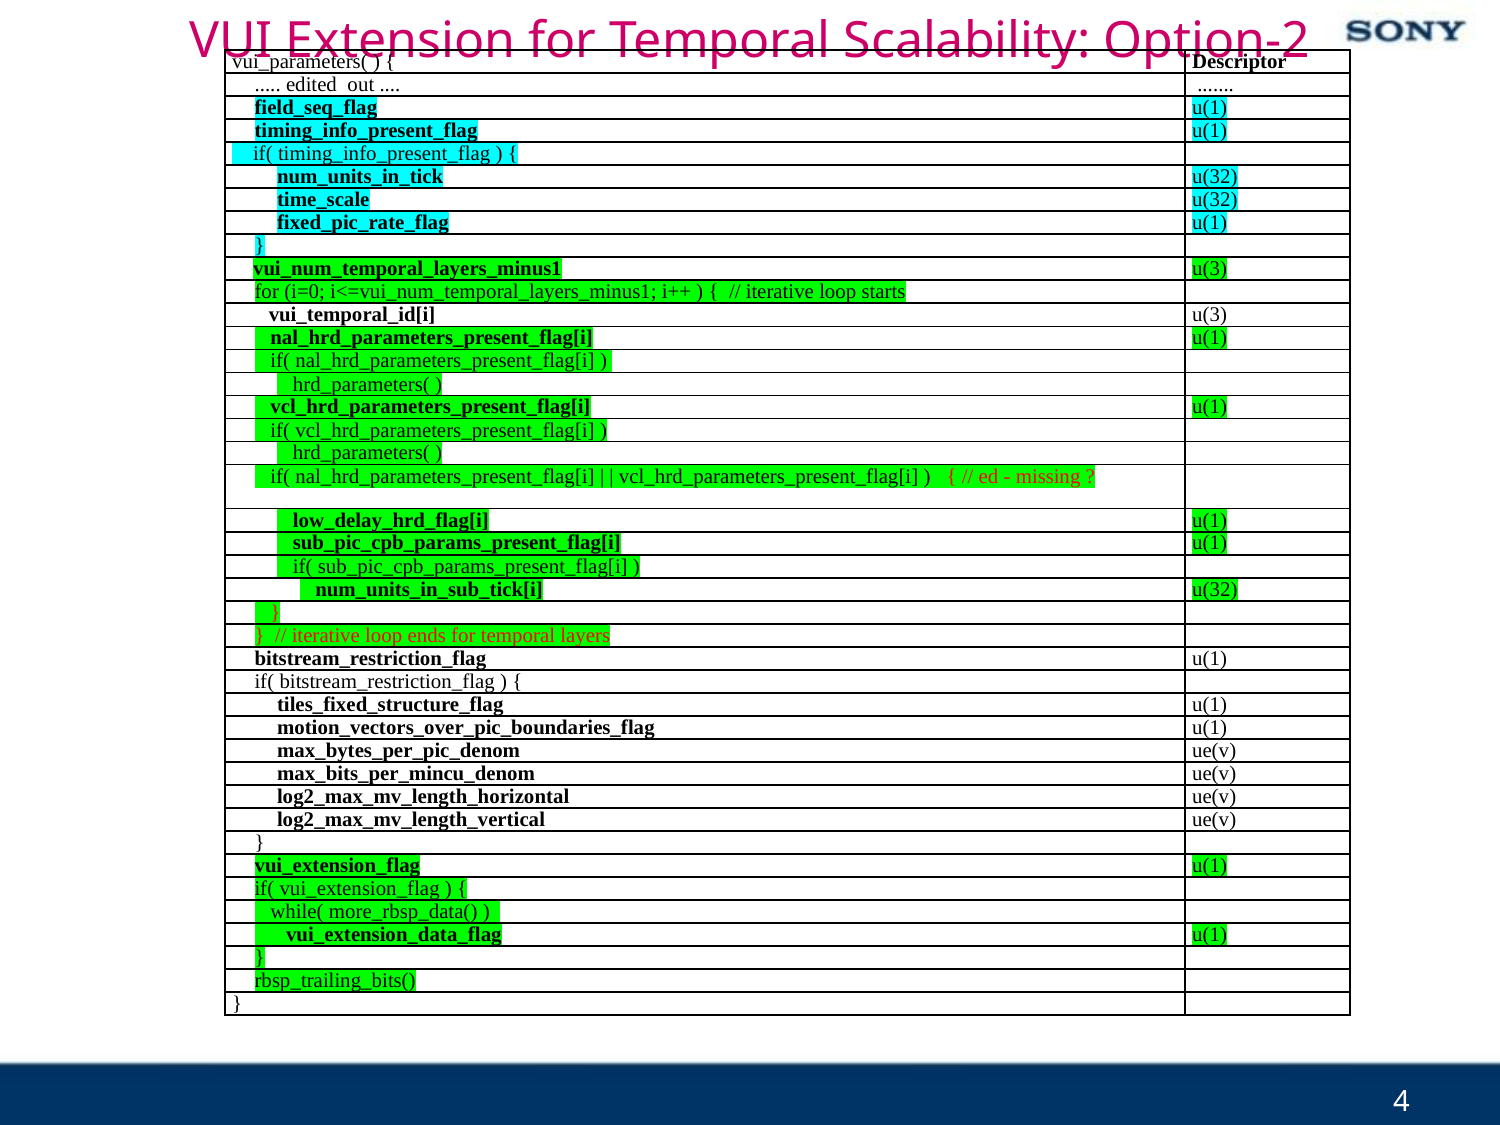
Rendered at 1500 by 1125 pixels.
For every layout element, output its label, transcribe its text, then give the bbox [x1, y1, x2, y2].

table_cell while( more_rbsp_data() ) [226, 901, 1184, 922]
table_cell [1186, 373, 1349, 395]
table_cell u(1) [1186, 97, 1349, 118]
table_cell num_units_in_sub_tick[i] [226, 579, 1184, 600]
table_cell hrd_parameters( ) [226, 373, 1184, 395]
table_cell rbsp_trailing_bits() [226, 970, 1184, 991]
table_cell max_bytes_per_pic_denom [226, 740, 1184, 761]
table_header vui_parameters( ) { [226, 51, 1184, 72]
table_cell timing_info_present_flag [226, 120, 1184, 141]
table_cell [1186, 143, 1349, 164]
table_cell [1186, 625, 1349, 646]
table_cell u(1) [1186, 327, 1349, 349]
table_cell if( vcl_hrd_parameters_present_flag[i] ) [226, 419, 1184, 441]
table_cell u(3) [1186, 258, 1349, 279]
table_cell u(1) [1186, 396, 1349, 418]
table_cell vui_extension_flag [226, 855, 1184, 876]
table_cell [1186, 970, 1349, 991]
table_cell [1186, 901, 1349, 922]
table_cell if( nal_hrd_parameters_present_flag[i] ) [226, 350, 1184, 372]
table_cell if( timing_info_present_flag ) { [226, 143, 1184, 164]
table_cell nal_hrd_parameters_present_flag[i] [226, 327, 1184, 349]
table_cell vcl_hrd_parameters_present_flag[i] [226, 396, 1184, 418]
table_header Descriptor [1186, 51, 1349, 72]
table_cell tiles_fixed_structure_flag [226, 694, 1184, 715]
table_cell u(32) [1186, 166, 1349, 187]
table_cell ue(v) [1186, 763, 1349, 784]
table_cell } [226, 832, 1184, 853]
table_cell ..... edited out .... [226, 74, 1184, 95]
table_cell [1186, 556, 1349, 577]
table_cell u(1) [1186, 648, 1349, 669]
table_cell u(1) [1186, 694, 1349, 715]
table_cell u(1) [1186, 855, 1349, 876]
table_cell vui_temporal_id[i] [226, 304, 1184, 326]
table_cell [1186, 281, 1349, 302]
table_cell [1186, 671, 1349, 692]
table_cell [1186, 419, 1349, 441]
table_cell log2_max_mv_length_horizontal [226, 786, 1184, 807]
table_cell bitstream_restriction_flag [226, 648, 1184, 669]
table_cell motion_vectors_over_pic_boundaries_flag [226, 717, 1184, 738]
table_cell u(1) [1186, 717, 1349, 738]
picture [0, 0, 1500, 1125]
table_cell } [226, 993, 1184, 1014]
table_cell hrd_parameters( ) [226, 442, 1184, 464]
table_cell u(32) [1186, 189, 1349, 210]
slide_number 4 [1149, 1074, 1426, 1125]
table_cell } [226, 602, 1184, 623]
table_cell ue(v) [1186, 786, 1349, 807]
table_cell u(32) [1186, 579, 1349, 600]
table_cell field_seq_flag [226, 97, 1184, 118]
table_cell ....... [1186, 74, 1349, 95]
table_cell [1186, 235, 1349, 256]
table_cell u(1) [1186, 509, 1349, 531]
table_cell ue(v) [1186, 740, 1349, 761]
table_cell if( vui_extension_flag ) { [226, 878, 1184, 899]
table_cell } [226, 947, 1184, 968]
table_cell [1186, 832, 1349, 853]
table_cell u(1) [1186, 533, 1349, 554]
table_cell num_units_in_tick [226, 166, 1184, 187]
table_cell low_delay_hrd_flag[i] [226, 509, 1184, 531]
table_cell log2_max_mv_length_vertical [226, 809, 1184, 830]
table_cell fixed_pic_rate_flag [226, 212, 1184, 233]
table_cell for (i=0; i<=vui_num_temporal_layers_minus1; i++ ) { // iterative loop starts [226, 281, 1184, 302]
table_cell [1186, 465, 1349, 508]
table_cell u(3) [1186, 304, 1349, 326]
table_cell if( sub_pic_cpb_params_present_flag[i] ) [226, 556, 1184, 577]
table_cell ue(v) [1186, 809, 1349, 830]
table_cell sub_pic_cpb_params_present_flag[i] [226, 533, 1184, 554]
table_cell if( bitstream_restriction_flag ) { [226, 671, 1184, 692]
table_cell u(1) [1186, 212, 1349, 233]
table_cell } [226, 235, 1184, 256]
table_cell max_bits_per_mincu_denom [226, 763, 1184, 784]
table_cell [1186, 993, 1349, 1014]
table_cell if( nal_hrd_parameters_present_flag[i] | | vcl_hrd_parameters_present_flag[i] ) { // ed - missing ? [226, 465, 1184, 508]
table_cell [1186, 350, 1349, 372]
text_box VUI Extension for Temporal Scalability: Option-2 [50, 0, 1450, 66]
table_cell [1186, 947, 1349, 968]
table_cell [1186, 602, 1349, 623]
table_cell time_scale [226, 189, 1184, 210]
table_cell u(1) [1186, 120, 1349, 141]
table_cell [1186, 442, 1349, 464]
table_cell [1186, 878, 1349, 899]
table_cell } // iterative loop ends for temporal layers [226, 625, 1184, 646]
table_cell u(1) [1186, 924, 1349, 945]
table_cell vui_extension_data_flag [226, 924, 1184, 945]
table_cell vui_num_temporal_layers_minus1 [226, 258, 1184, 279]
